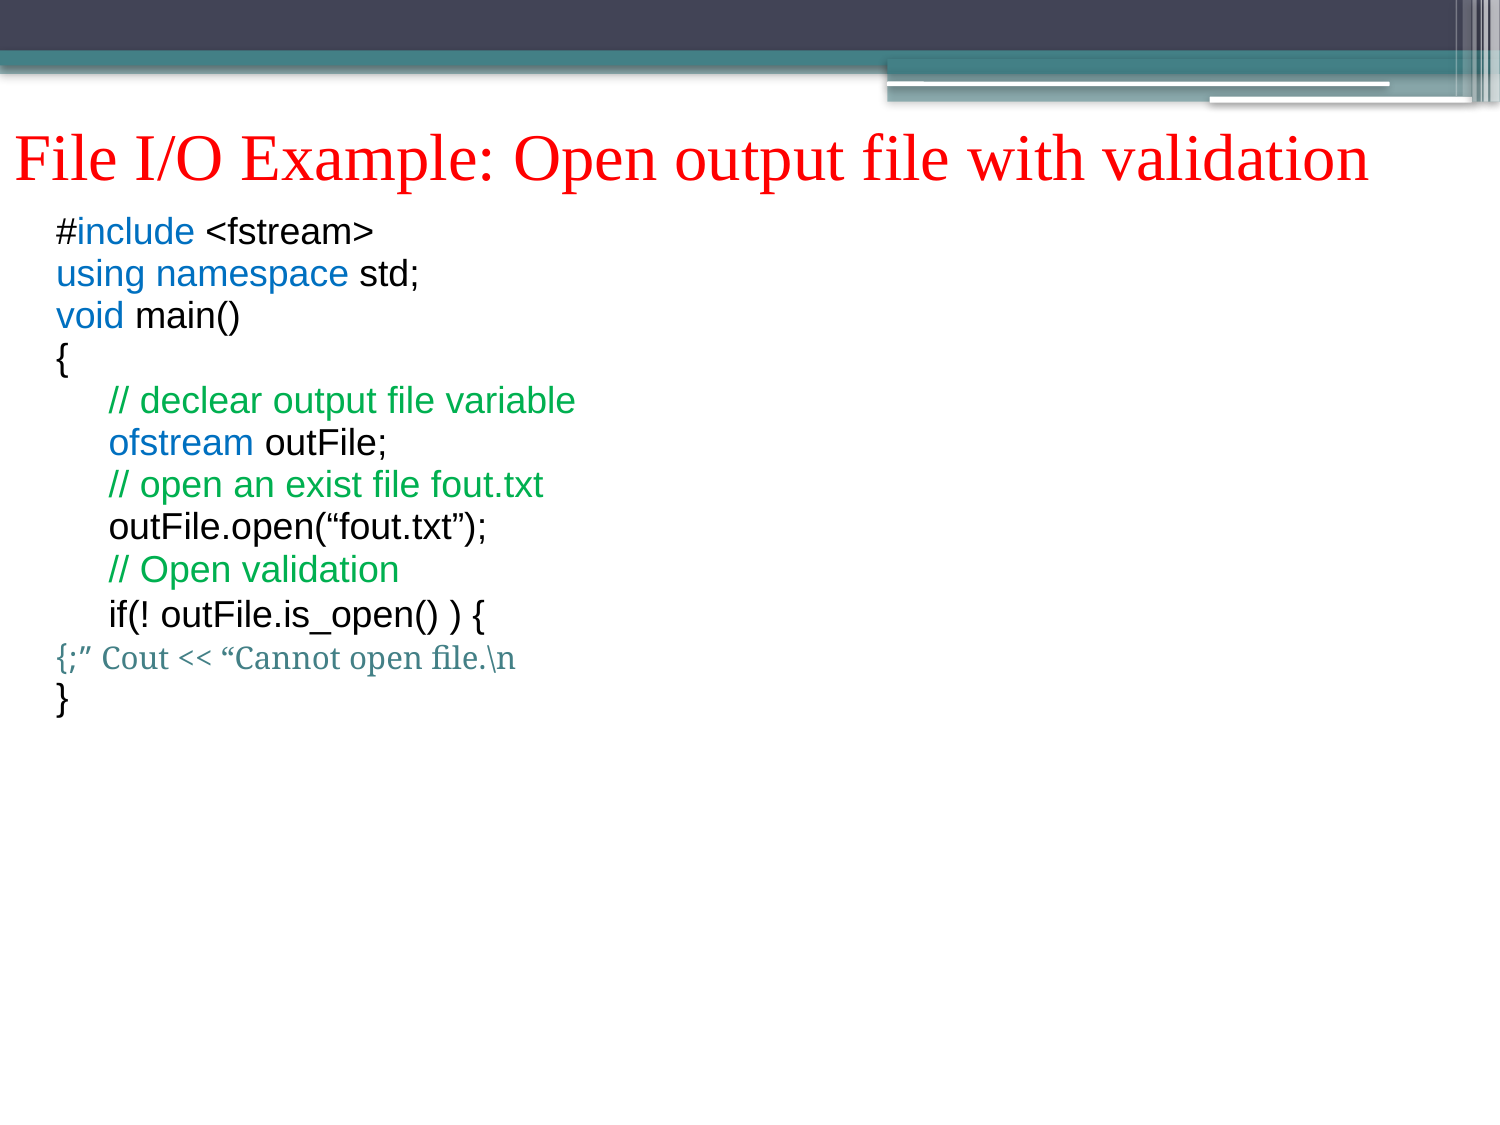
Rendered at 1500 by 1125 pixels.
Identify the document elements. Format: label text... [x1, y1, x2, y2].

list #include <fstream> using namespace std; void main() { // declear output file variable ofstream outFile; // open an exist file fout.txt outFile.open(“fout.txt”); // Open validation if(! outFile.is_open() ) { Cout << “Cannot open file.\n ”;} } [41, 208, 1436, 1083]
title File I/O Example: Open output file with validation [0, 66, 1500, 242]
